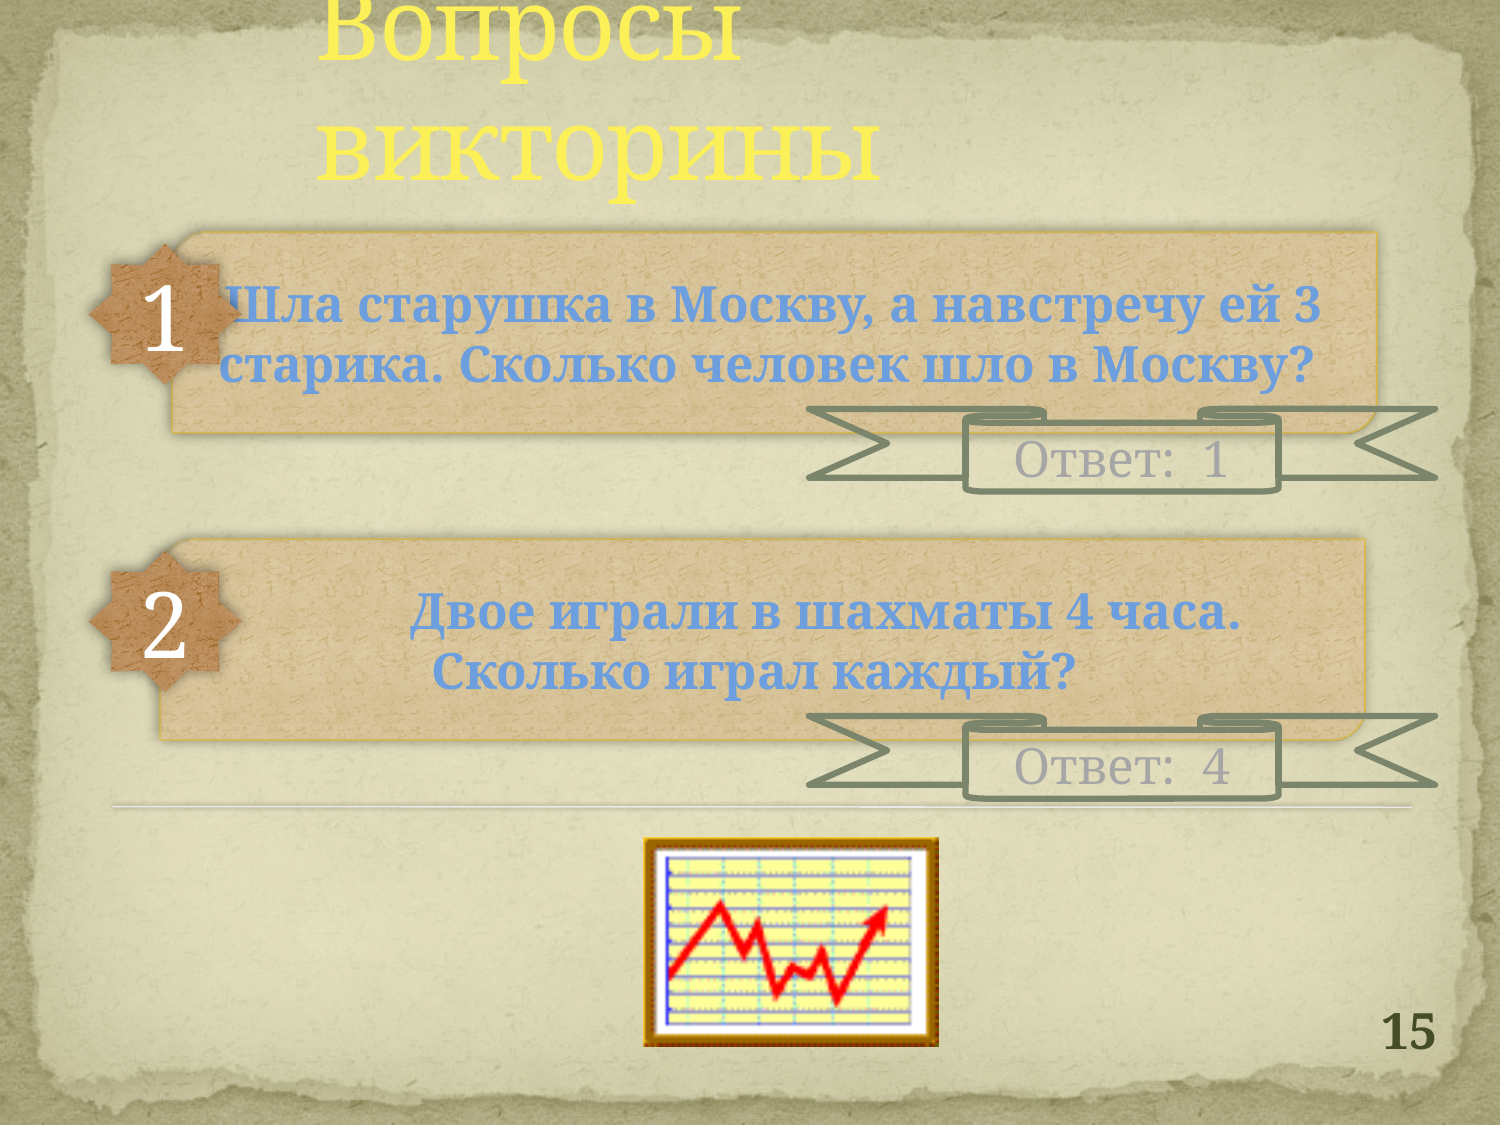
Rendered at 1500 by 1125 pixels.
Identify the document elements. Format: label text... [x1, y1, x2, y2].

text_box Ответ: 1 [805, 405, 1439, 495]
text_box 1 [88, 243, 243, 386]
text_box Ответ: 4 [805, 712, 1439, 802]
text_box 2 [88, 550, 243, 693]
title Вопросы викторины [301, 77, 1235, 209]
slide_number 15 [1359, 996, 1460, 1072]
text_box Двое играли в шахматы 4 часа. Сколько играл каждый? [162, 541, 1363, 738]
text_box Шла старушка в Москву, а навстречу ей 3 старика. Сколько человек шло в Москву? [174, 234, 1375, 431]
picture [643, 837, 939, 1047]
